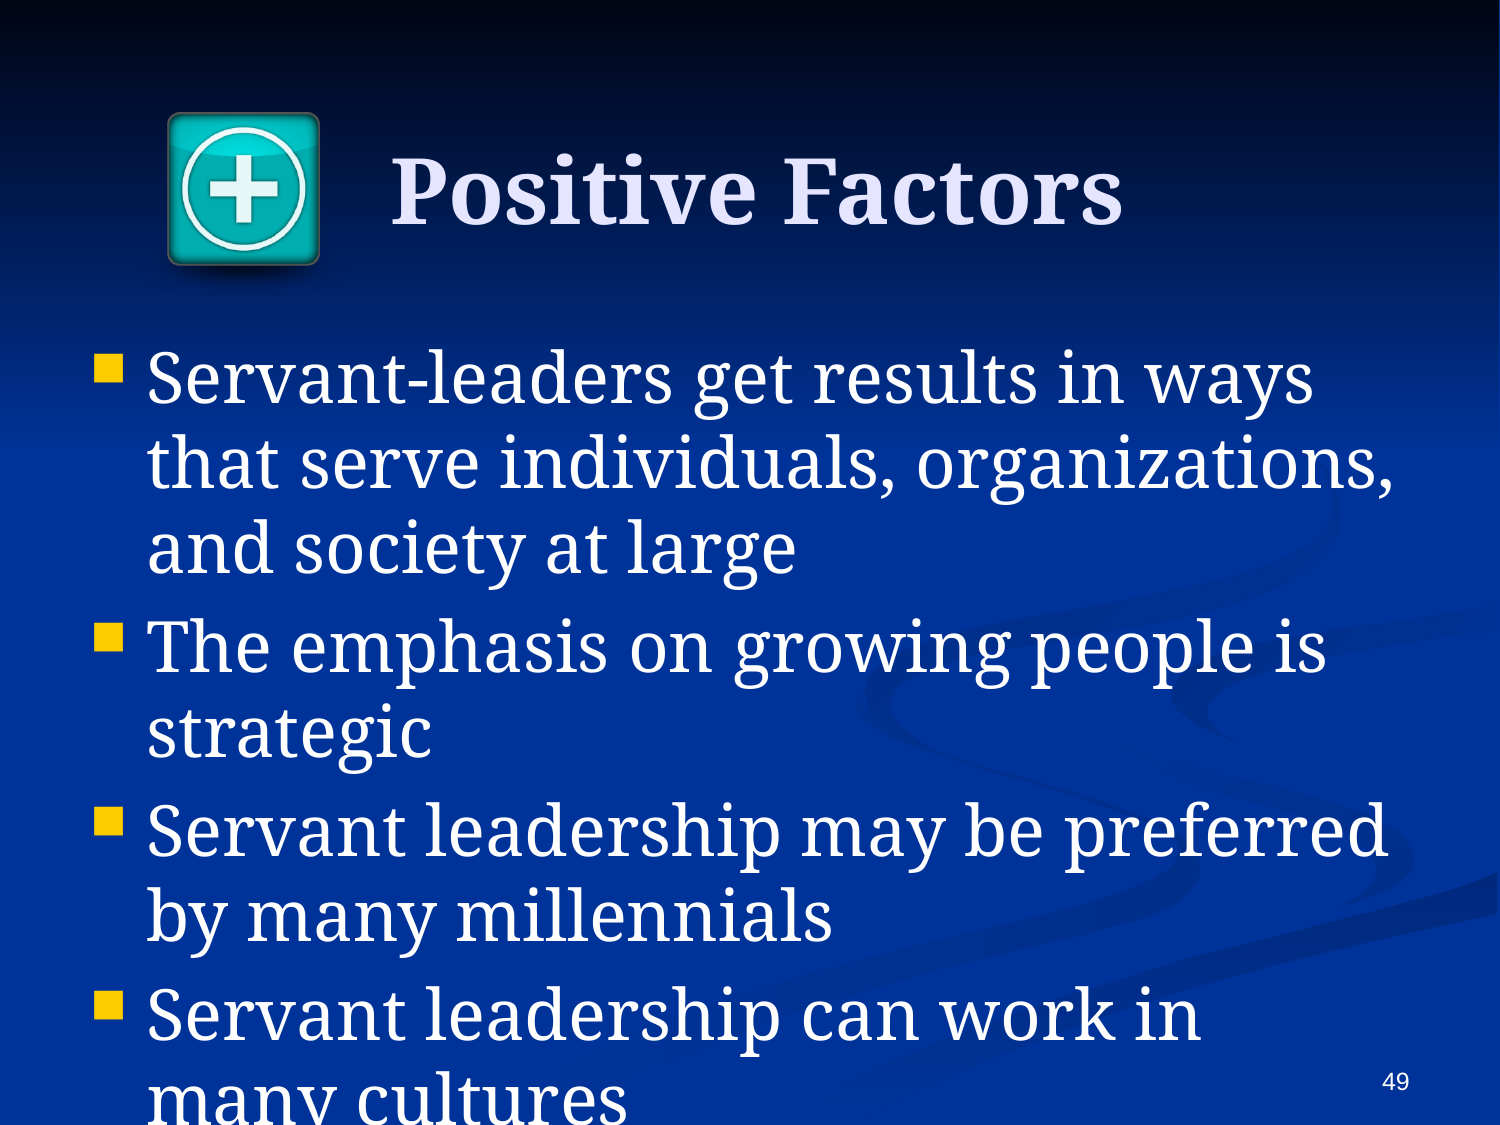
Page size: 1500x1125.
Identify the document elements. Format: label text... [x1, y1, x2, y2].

slide_number 49 [1074, 1024, 1426, 1104]
picture [137, 112, 349, 297]
list Servant-leaders get results in ways that serve individuals, organizations, and society at large The emphasis on growing people is strategic Servant leadership may be preferred by many millennials Servant leadership can work in many cultures --it has a worldwide future [74, 324, 1426, 1006]
title Positive Factors [74, 99, 1426, 276]
